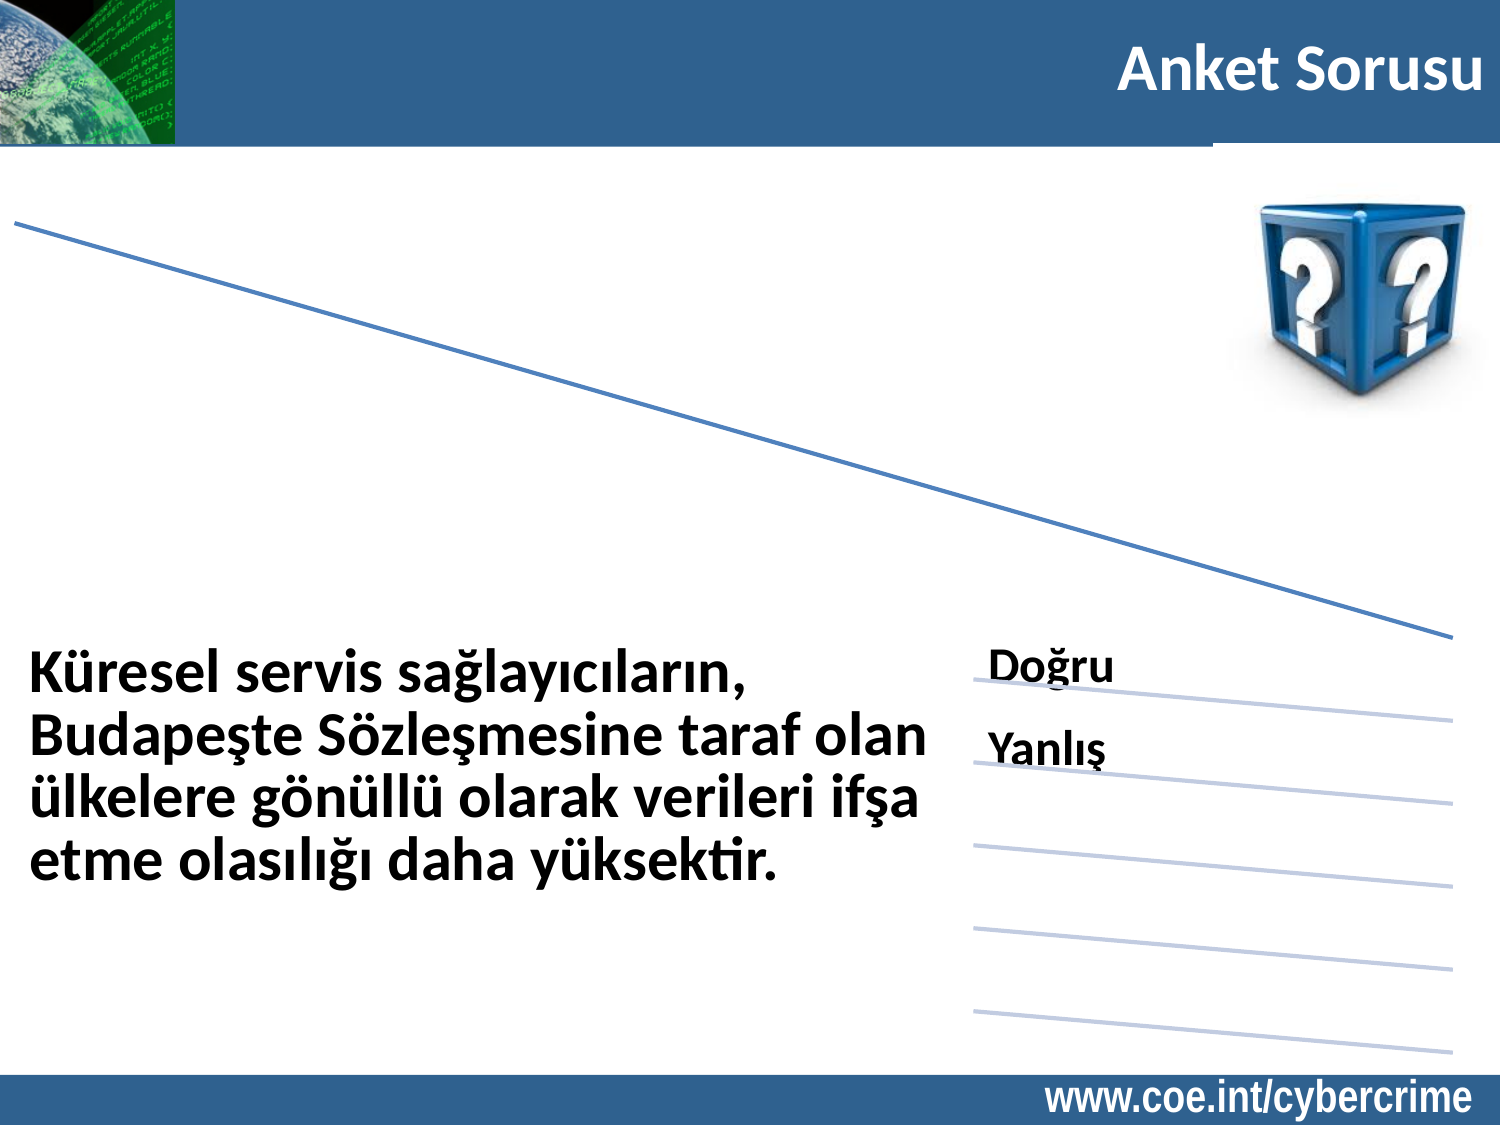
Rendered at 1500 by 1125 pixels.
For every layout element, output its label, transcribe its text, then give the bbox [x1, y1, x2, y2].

text_box www.coe.int/cybercrime [1030, 1059, 1500, 1125]
picture [0, 0, 175, 144]
text_box [0, 1073, 1030, 1125]
picture [1212, 142, 1500, 434]
text_box Anket Sorusu [177, 0, 1500, 149]
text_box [14, 222, 1454, 1053]
